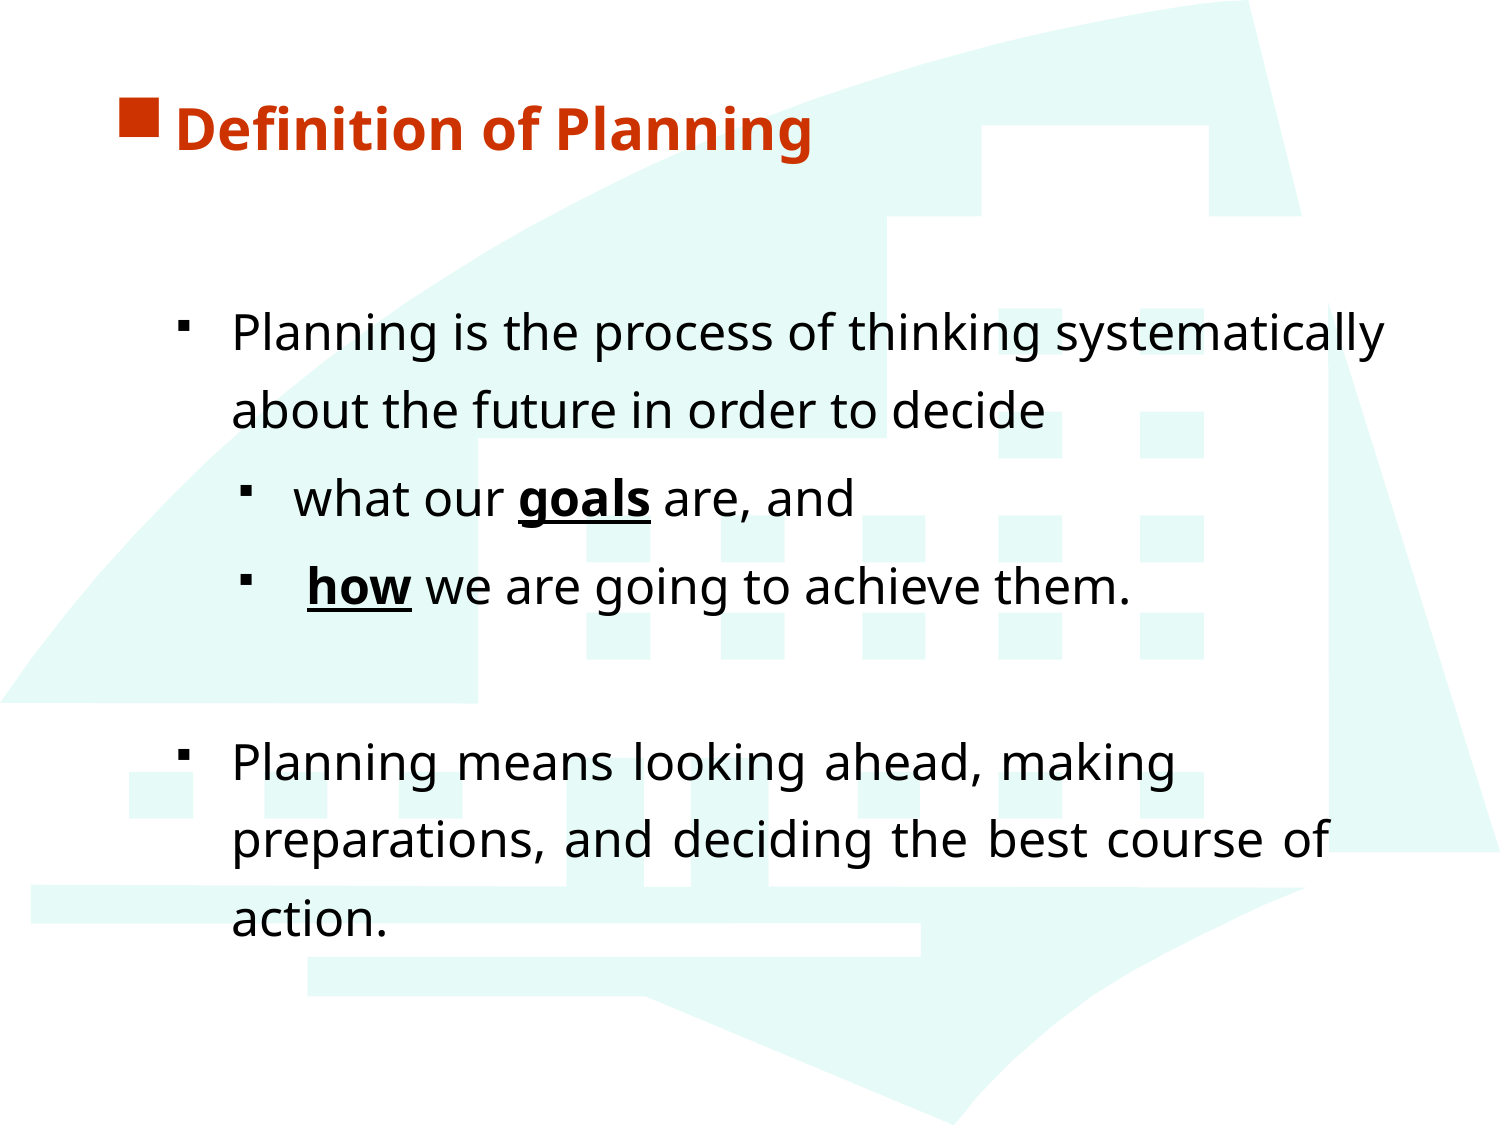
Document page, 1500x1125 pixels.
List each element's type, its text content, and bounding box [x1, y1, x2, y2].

text_box Definition of Planning [112, 92, 875, 177]
list Planning is the process of thinking systematically about the future in order to decide what our goals are, and how we are going to achieve them. Planning means looking ahead, making preparations, and deciding the best course of action. [150, 275, 1400, 975]
